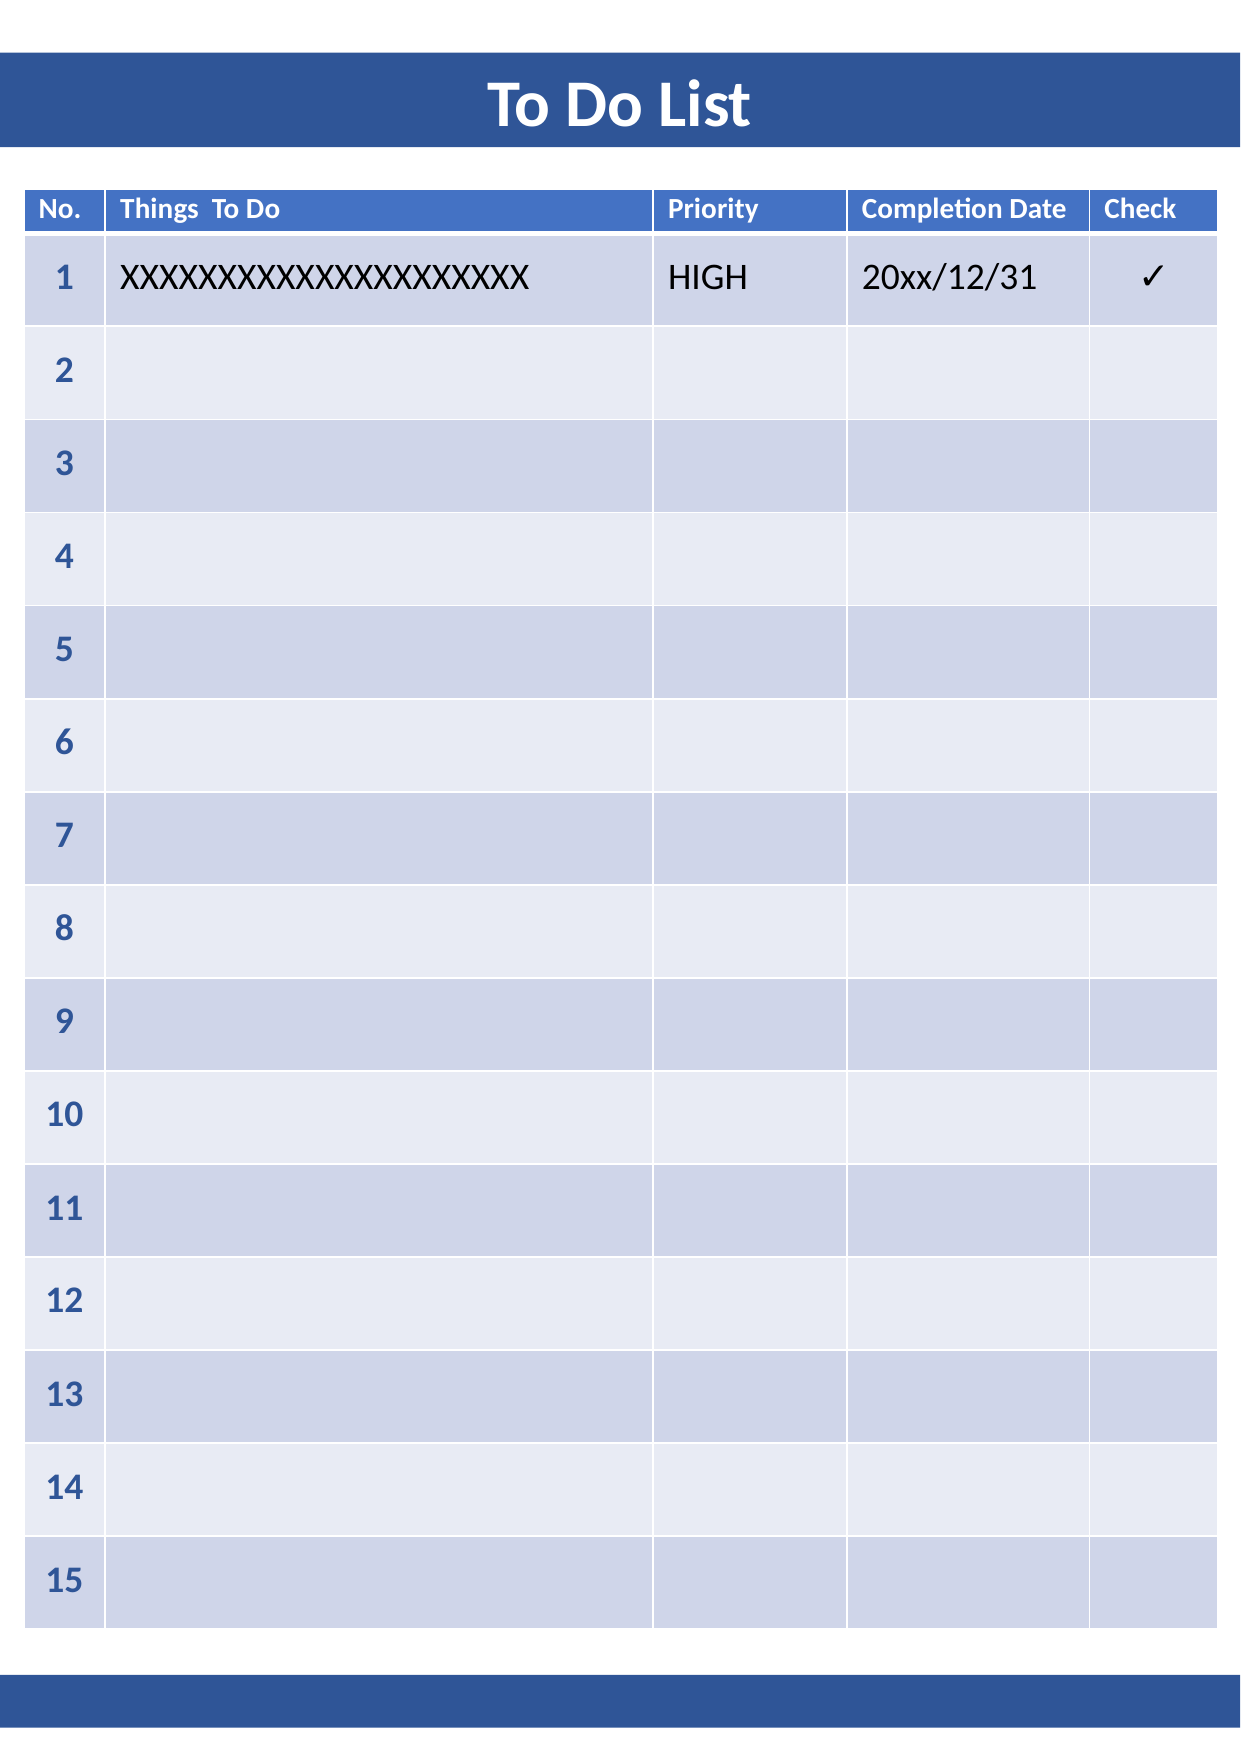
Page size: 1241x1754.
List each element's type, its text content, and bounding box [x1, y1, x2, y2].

table_cell [848, 420, 1089, 512]
table_cell 6 [25, 700, 104, 791]
table_cell [106, 420, 652, 512]
table_cell [654, 1258, 846, 1349]
table_cell [848, 606, 1089, 698]
table_header Priority [654, 190, 846, 231]
table_cell [848, 1537, 1089, 1628]
table_cell [106, 700, 652, 791]
table_cell [654, 1165, 846, 1256]
table_cell [848, 513, 1089, 605]
table_header No. [25, 190, 104, 231]
table_cell [848, 1444, 1089, 1535]
table_header Things To Do [106, 190, 652, 231]
table_cell [654, 420, 846, 512]
table_cell [106, 979, 652, 1070]
table_cell [848, 1072, 1089, 1163]
table_cell [654, 1444, 846, 1535]
table_cell [1090, 1165, 1217, 1256]
table_cell [654, 700, 846, 791]
table_cell [848, 1351, 1089, 1442]
table_cell [106, 606, 652, 698]
table_cell [848, 1258, 1089, 1349]
table_cell [1090, 420, 1217, 512]
table_cell 2 [25, 327, 104, 419]
table_cell [106, 1444, 652, 1535]
table_cell [1090, 1444, 1217, 1535]
table_cell [848, 327, 1089, 419]
table_cell [106, 886, 652, 977]
table_cell 1 [25, 236, 104, 325]
table_cell [106, 1072, 652, 1163]
table_cell 14 [25, 1444, 104, 1535]
table_cell [1090, 1351, 1217, 1442]
table_cell [1090, 979, 1217, 1070]
table_cell 10 [25, 1072, 104, 1163]
table_cell 4 [25, 513, 104, 605]
table_cell [654, 606, 846, 698]
table_cell 15 [25, 1537, 104, 1628]
table_header Check [1090, 190, 1217, 231]
table_cell 7 [25, 793, 104, 884]
table_cell [1090, 886, 1217, 977]
table_cell [848, 886, 1089, 977]
table_cell [848, 793, 1089, 884]
table_cell 8 [25, 886, 104, 977]
table_cell XXXXXXXXXXXXXXXXXXXXX [106, 236, 652, 325]
table_cell [848, 1165, 1089, 1256]
table_cell [654, 1072, 846, 1163]
table_cell 3 [25, 420, 104, 512]
table_cell 20xx/12/31 [848, 236, 1089, 325]
text_box [0, 1674, 1241, 1729]
table_cell [106, 1537, 652, 1628]
table_cell ✓ [1090, 236, 1217, 325]
text_box To Do List [0, 52, 1241, 148]
table_cell [1090, 327, 1217, 419]
table_cell [848, 700, 1089, 791]
table_cell 12 [25, 1258, 104, 1349]
table_cell [1090, 1072, 1217, 1163]
table_cell [106, 1165, 652, 1256]
table_cell [848, 979, 1089, 1070]
table_cell [1090, 606, 1217, 698]
table_cell [654, 1537, 846, 1628]
table_cell [106, 327, 652, 419]
table_cell [654, 979, 846, 1070]
table_cell 13 [25, 1351, 104, 1442]
table_cell 11 [25, 1165, 104, 1256]
table_header Completion Date [848, 190, 1089, 231]
table_cell 5 [25, 606, 104, 698]
table_cell [654, 1351, 846, 1442]
table_cell [106, 793, 652, 884]
table_cell HIGH [654, 236, 846, 325]
table_cell [1090, 1258, 1217, 1349]
table_cell [1090, 513, 1217, 605]
table_cell 9 [25, 979, 104, 1070]
table_cell [106, 1351, 652, 1442]
table_cell [1090, 1537, 1217, 1628]
table_cell [654, 886, 846, 977]
table_cell [654, 793, 846, 884]
table_cell [106, 1258, 652, 1349]
table_cell [654, 327, 846, 419]
table_cell [1090, 793, 1217, 884]
table_cell [106, 513, 652, 605]
table_cell [1090, 700, 1217, 791]
table_cell [654, 513, 846, 605]
